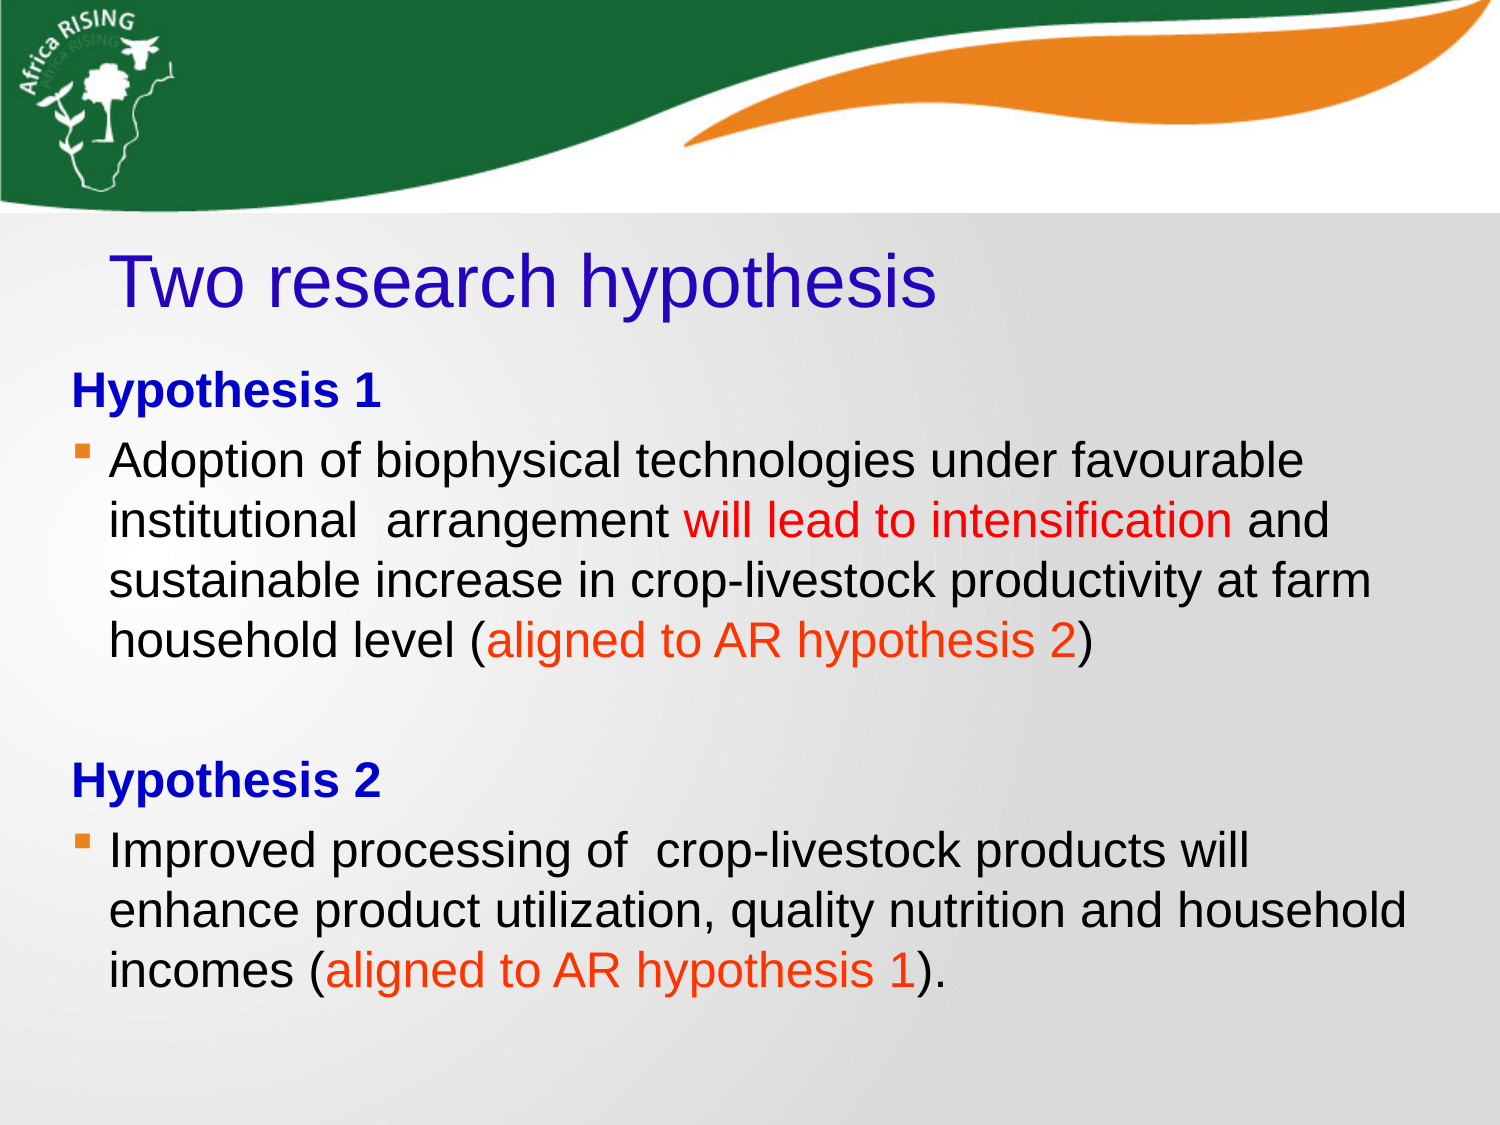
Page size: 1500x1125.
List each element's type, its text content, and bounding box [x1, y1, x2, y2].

list Hypothesis 1 Adoption of biophysical technologies under favourable institutional arrangement will lead to intensification and sustainable increase in crop-livestock productivity at farm household level (aligned to AR hypothesis 2) Hypothesis 2 Improved processing of crop-livestock products will enhance product utilization, quality nutrition and household incomes (aligned to AR hypothesis 1). [37, 350, 1463, 1088]
list Two research hypothesis [75, 224, 1213, 325]
picture [0, 0, 1500, 213]
